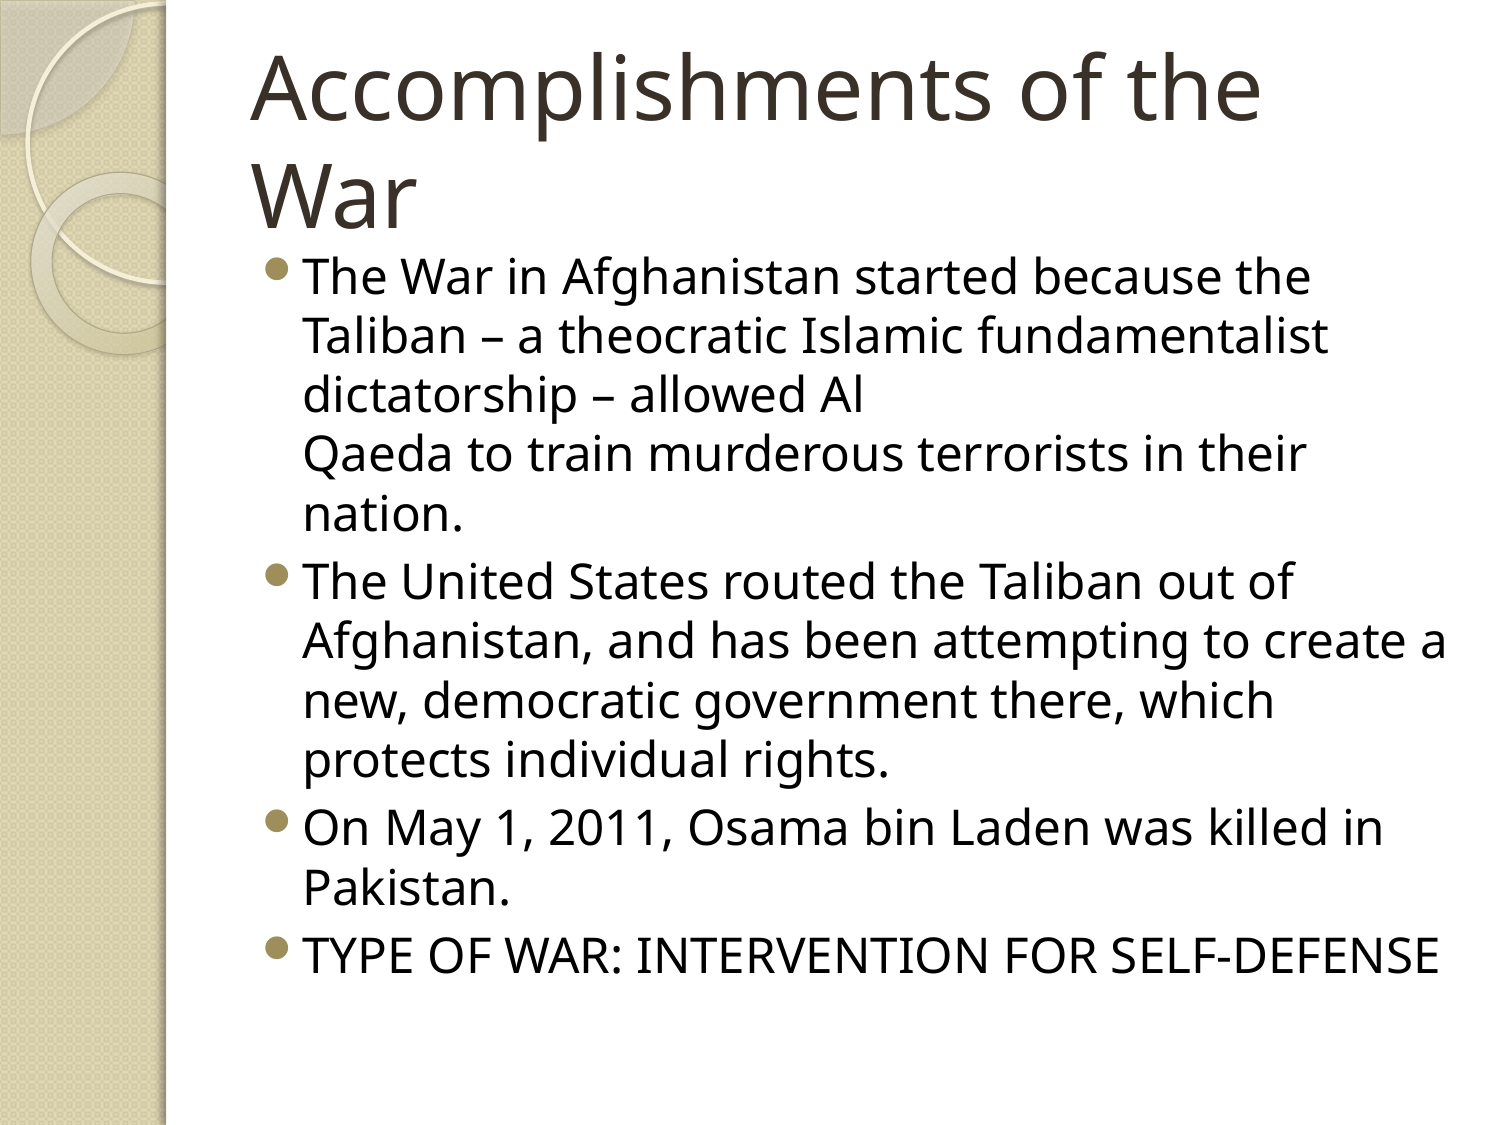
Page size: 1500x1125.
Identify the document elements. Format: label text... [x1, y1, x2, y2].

title Accomplishments of the War [235, 45, 1466, 233]
list The War in Afghanistan started because the Taliban – a theocratic Islamic fundamentalist dictatorship – allowed Al Qaeda to train murderous terrorists in their nation. The United States routed the Taliban out of Afghanistan, and has been attempting to create a new, democratic government there, which protects individual rights. On May 1, 2011, Osama bin Laden was killed in Pakistan. TYPE OF WAR: INTERVENTION FOR SELF-DEFENSE [235, 237, 1466, 1025]
